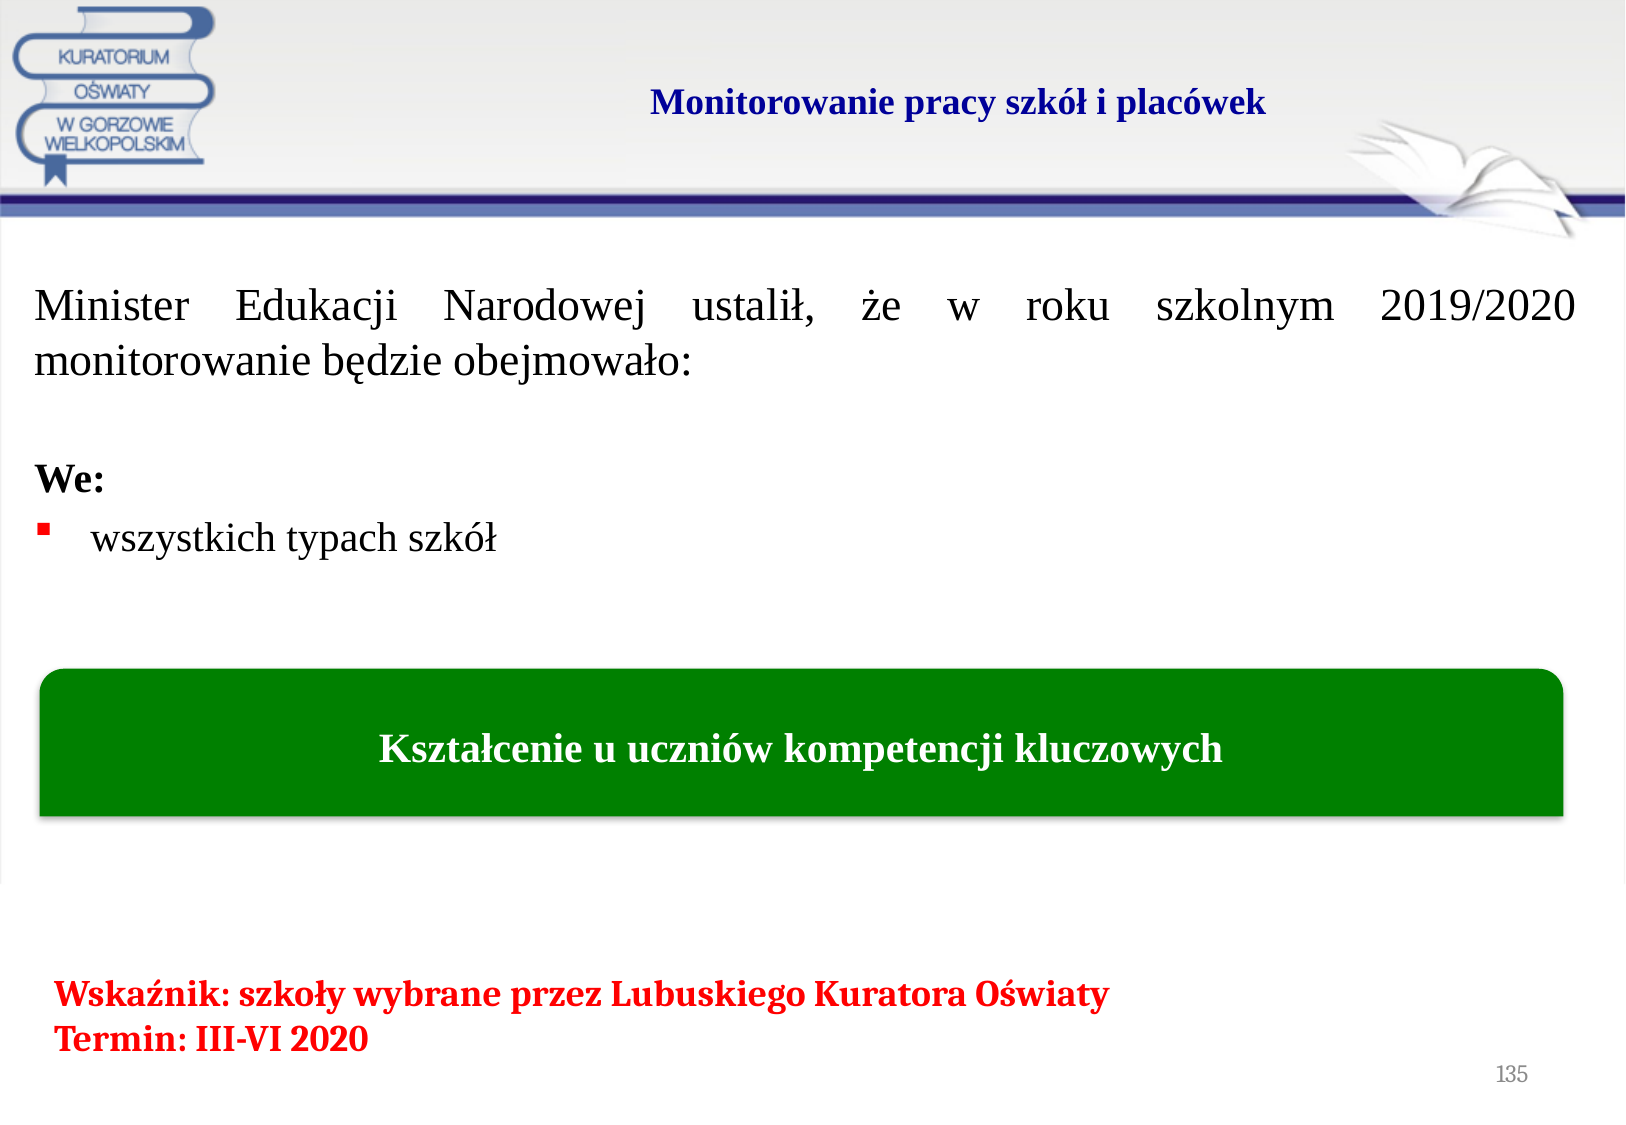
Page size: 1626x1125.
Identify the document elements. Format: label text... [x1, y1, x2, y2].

text_box Kształcenie u uczniów kompetencji kluczowych [37, 666, 1566, 819]
picture [0, 0, 1626, 1125]
text_box [0, 905, 1625, 1125]
title Monitorowanie pracy szkół i placówek [317, 23, 1600, 176]
text_box Wskaźnik: szkoły wybrane przez Lubuskiego Kuratora Oświaty Termin: III-VI 2020 [39, 961, 1191, 1067]
list Minister Edukacji Narodowej ustalił, że w roku szkolnym 2019/2020 monitorowanie będzie obejmowało: We: wszystkich typach szkół [19, 267, 1594, 971]
slide_number 135 [1164, 1042, 1544, 1103]
